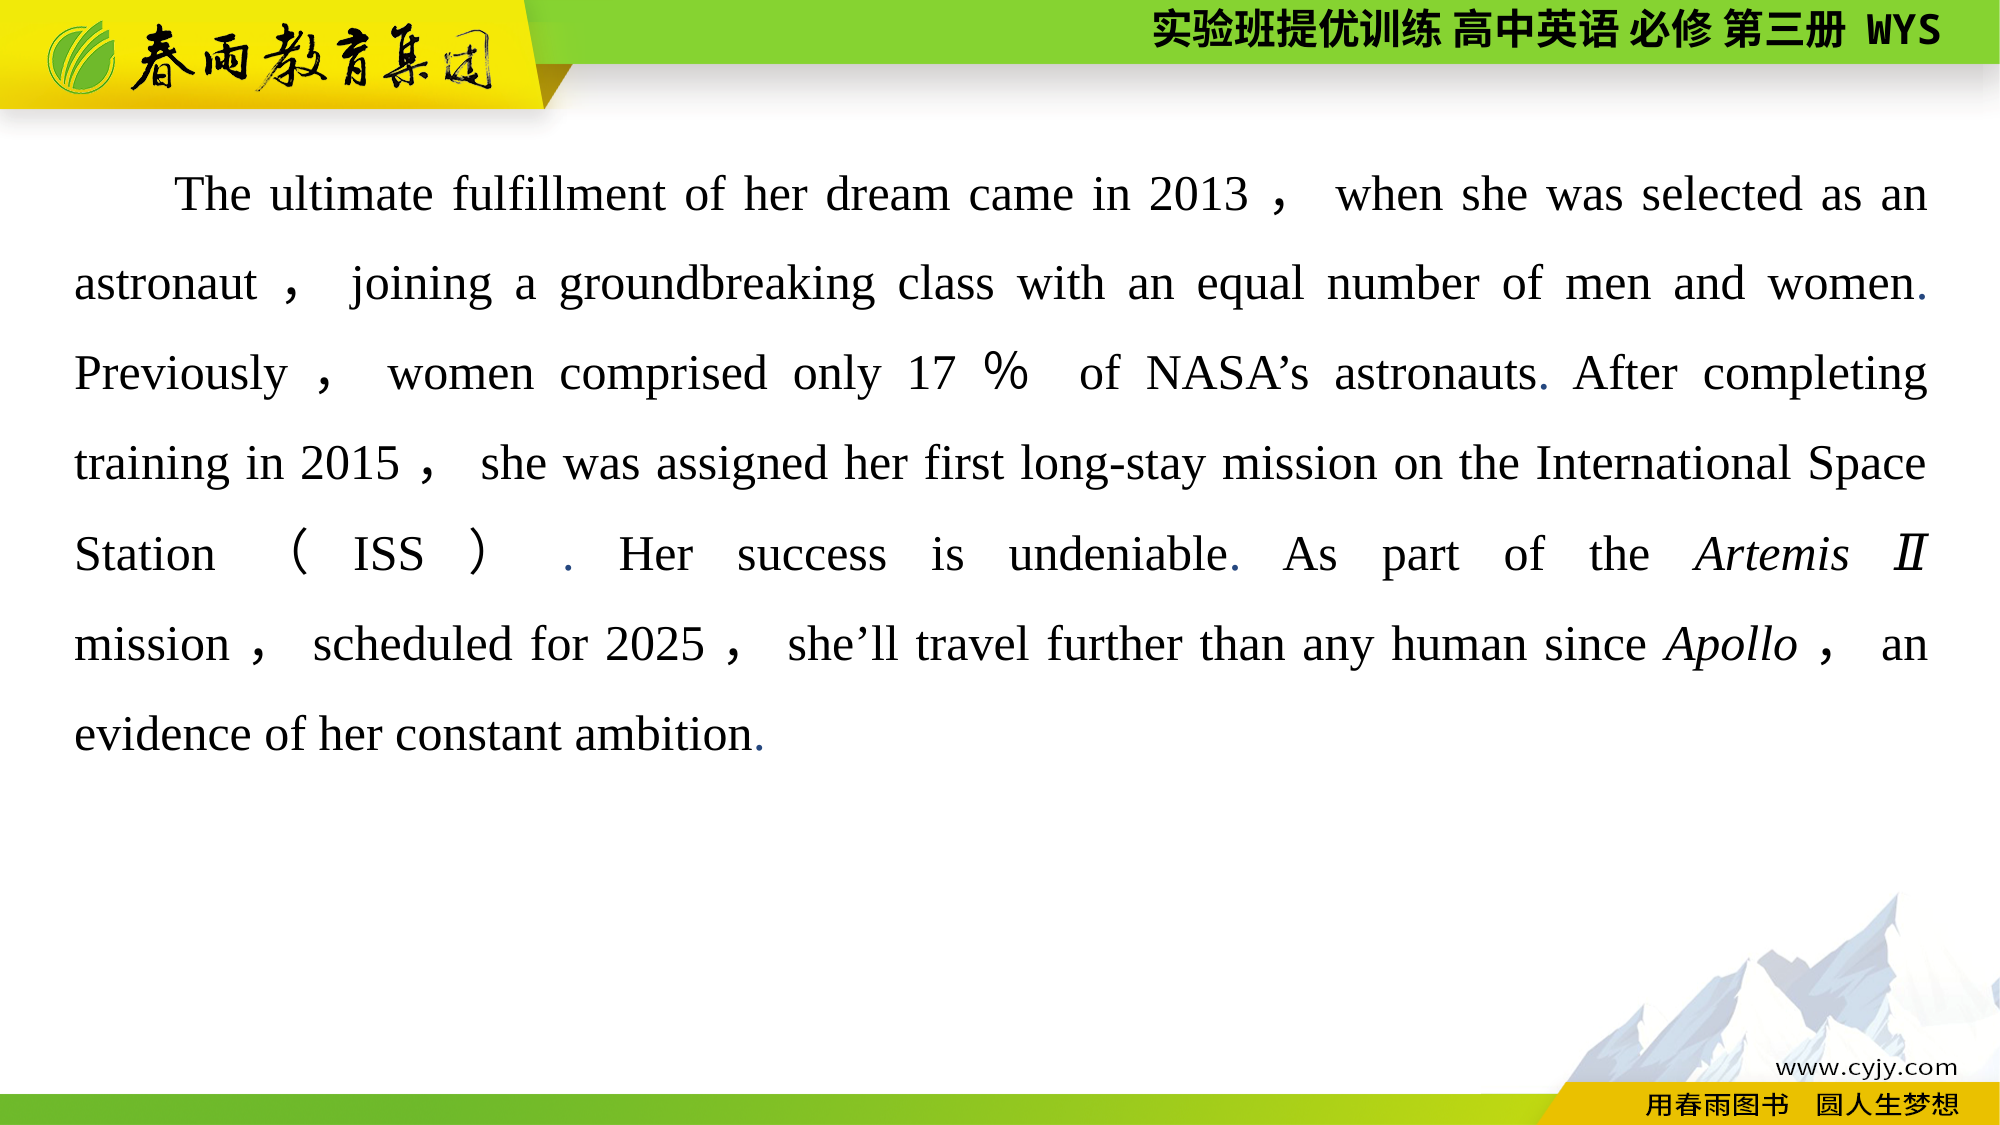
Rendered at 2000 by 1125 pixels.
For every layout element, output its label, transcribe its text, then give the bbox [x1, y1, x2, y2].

list The ultimate fulfillment of her dream came in 2013，when she was selected as an astronaut，joining a groundbreaking class with an equal number of men and women. Previously，women comprised only 17％ of NASA’s astronauts. After completing training in 2015，she was assigned her first long-stay mission on the International Space Station（ISS）. Her success is undeniable. As part of the Artemis Ⅱ mission，scheduled for 2025，she’ll travel further than any human since Apollo，an evidence of her constant ambition. [59, 122, 1944, 763]
picture [0, 0, 2000, 1125]
